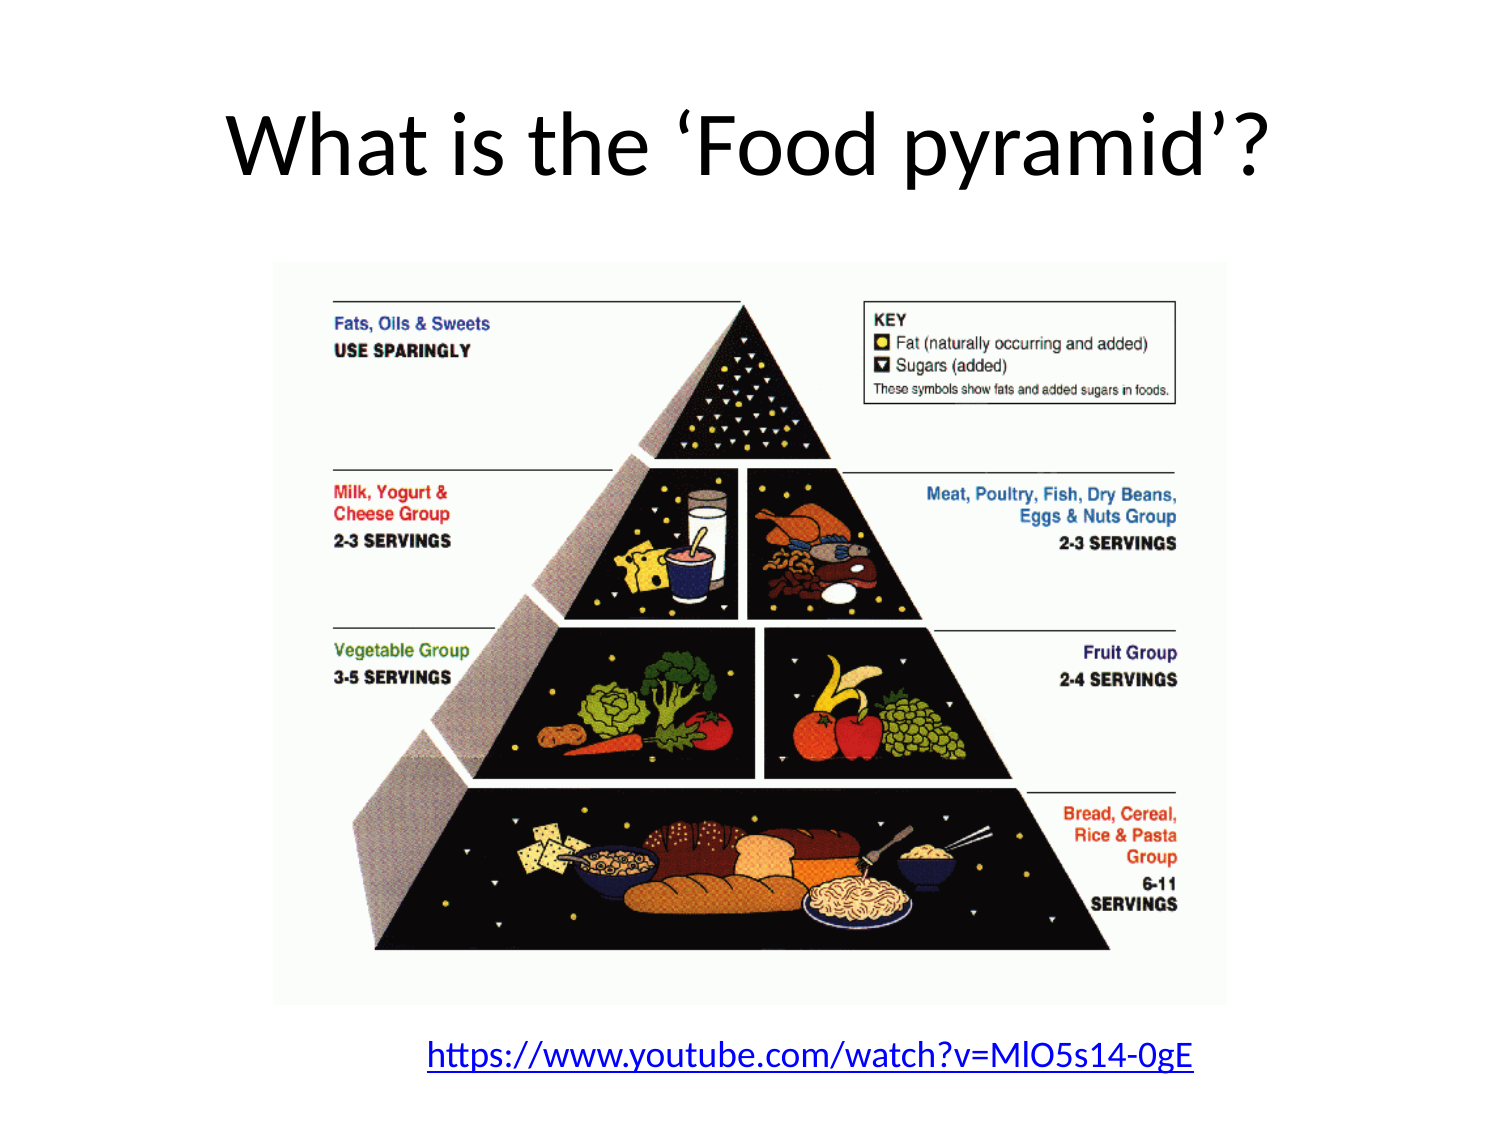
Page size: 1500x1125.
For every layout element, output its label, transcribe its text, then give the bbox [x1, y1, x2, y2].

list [273, 262, 1227, 1006]
text_box https://www.youtube.com/watch?v=MlO5s14-0gE [411, 1023, 1209, 1083]
title What is the ‘Food pyramid’? [75, 45, 1425, 233]
